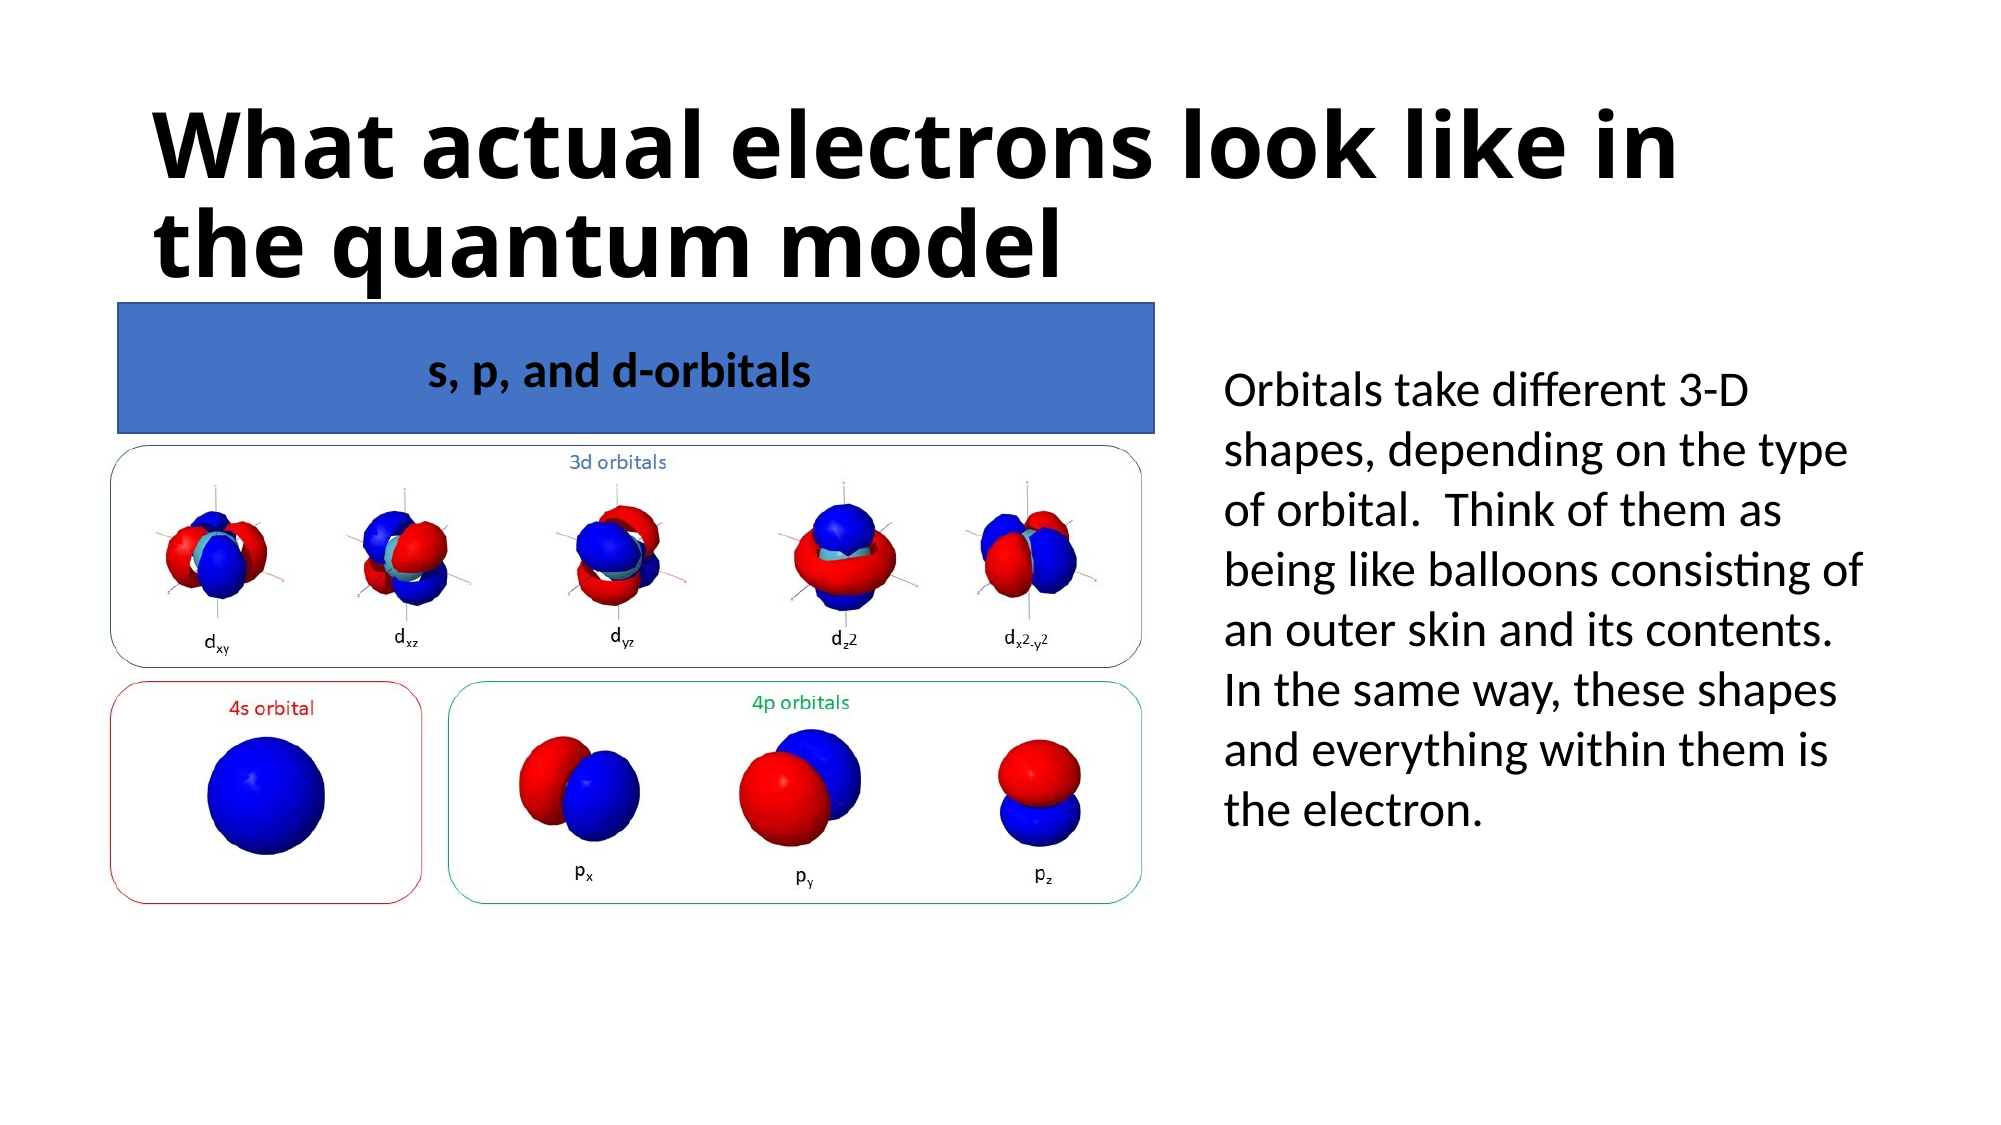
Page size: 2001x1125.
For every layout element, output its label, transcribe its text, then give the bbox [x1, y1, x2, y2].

text_box Orbitals take different 3-D shapes, depending on the type of orbital. Think of them as being like balloons consisting of an outer skin and its contents. In the same way, these shapes and everything within them is the electron. [1251, 348, 1905, 844]
picture [68, 277, 1251, 943]
title What actual electrons look like in the quantum model [137, 67, 1863, 331]
